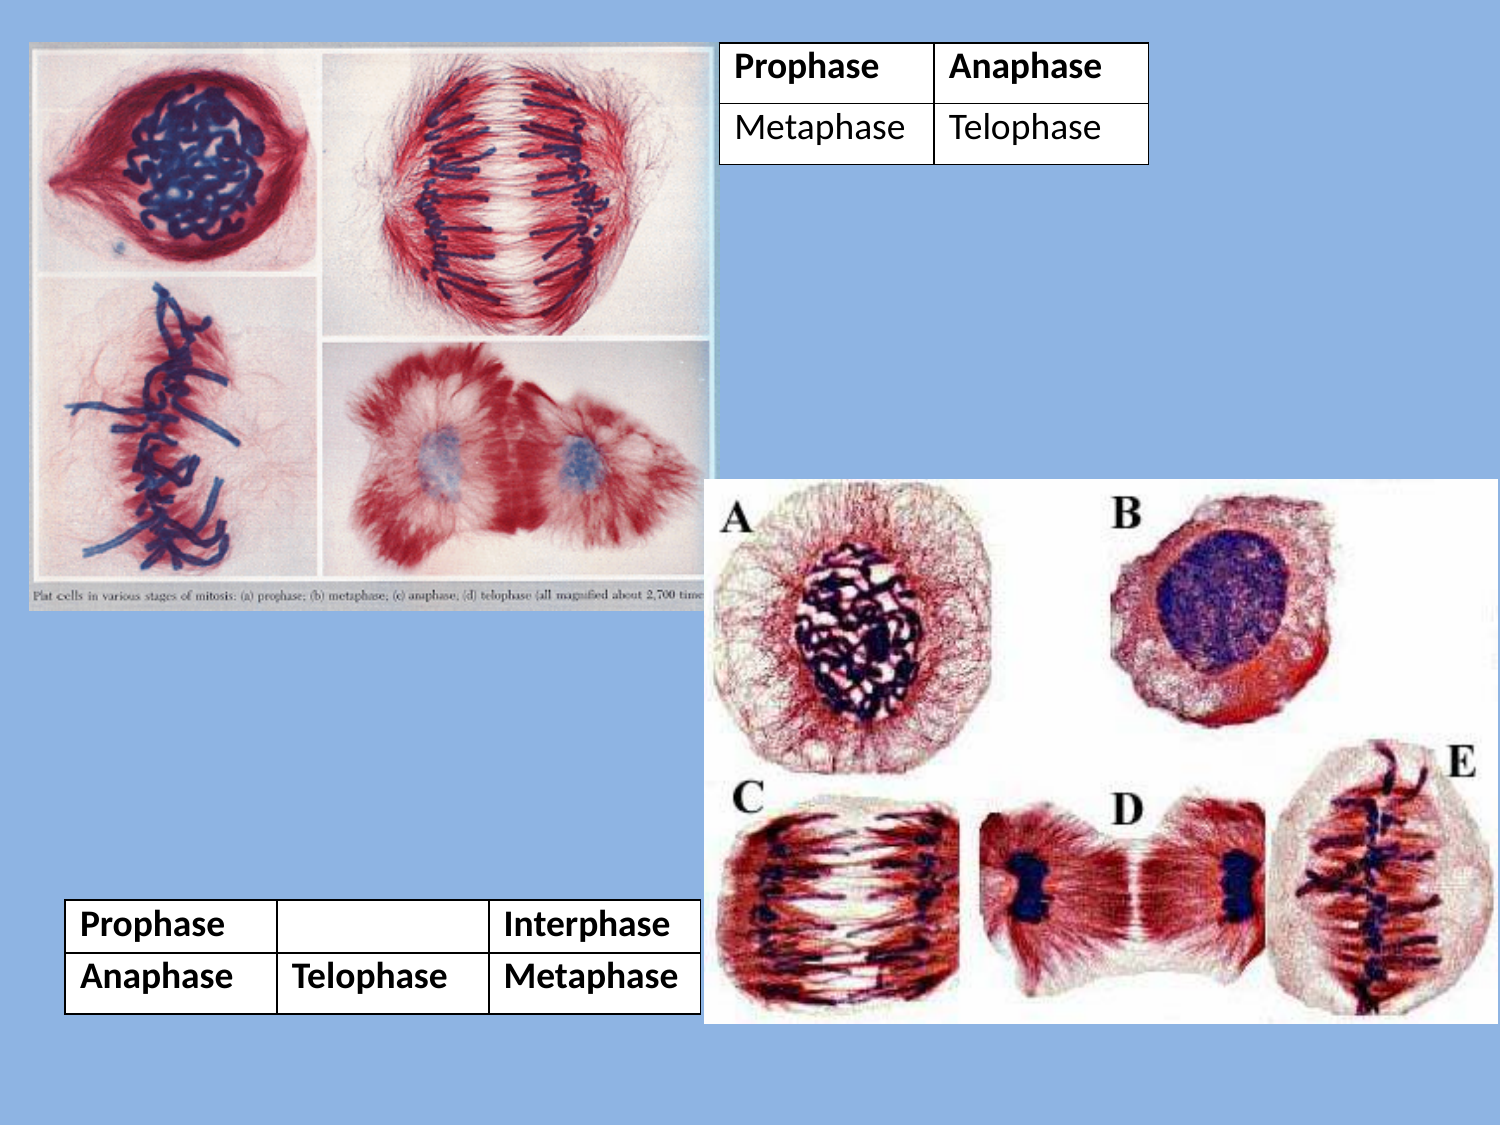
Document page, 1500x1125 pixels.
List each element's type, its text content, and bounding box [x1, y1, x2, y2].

picture [29, 42, 1498, 1024]
table_cell Metaphase [724, 104, 933, 164]
table_cell Metaphase [490, 954, 698, 1013]
table_header Anaphase [935, 44, 1148, 103]
table_header Prophase [722, 44, 933, 103]
table_header Prophase [66, 901, 276, 952]
table_cell Anaphase [66, 954, 276, 1013]
table_header Interphase [490, 901, 698, 952]
table_cell Telophase [935, 104, 1148, 164]
table_cell Telophase [278, 954, 488, 1013]
table_header [278, 901, 488, 952]
